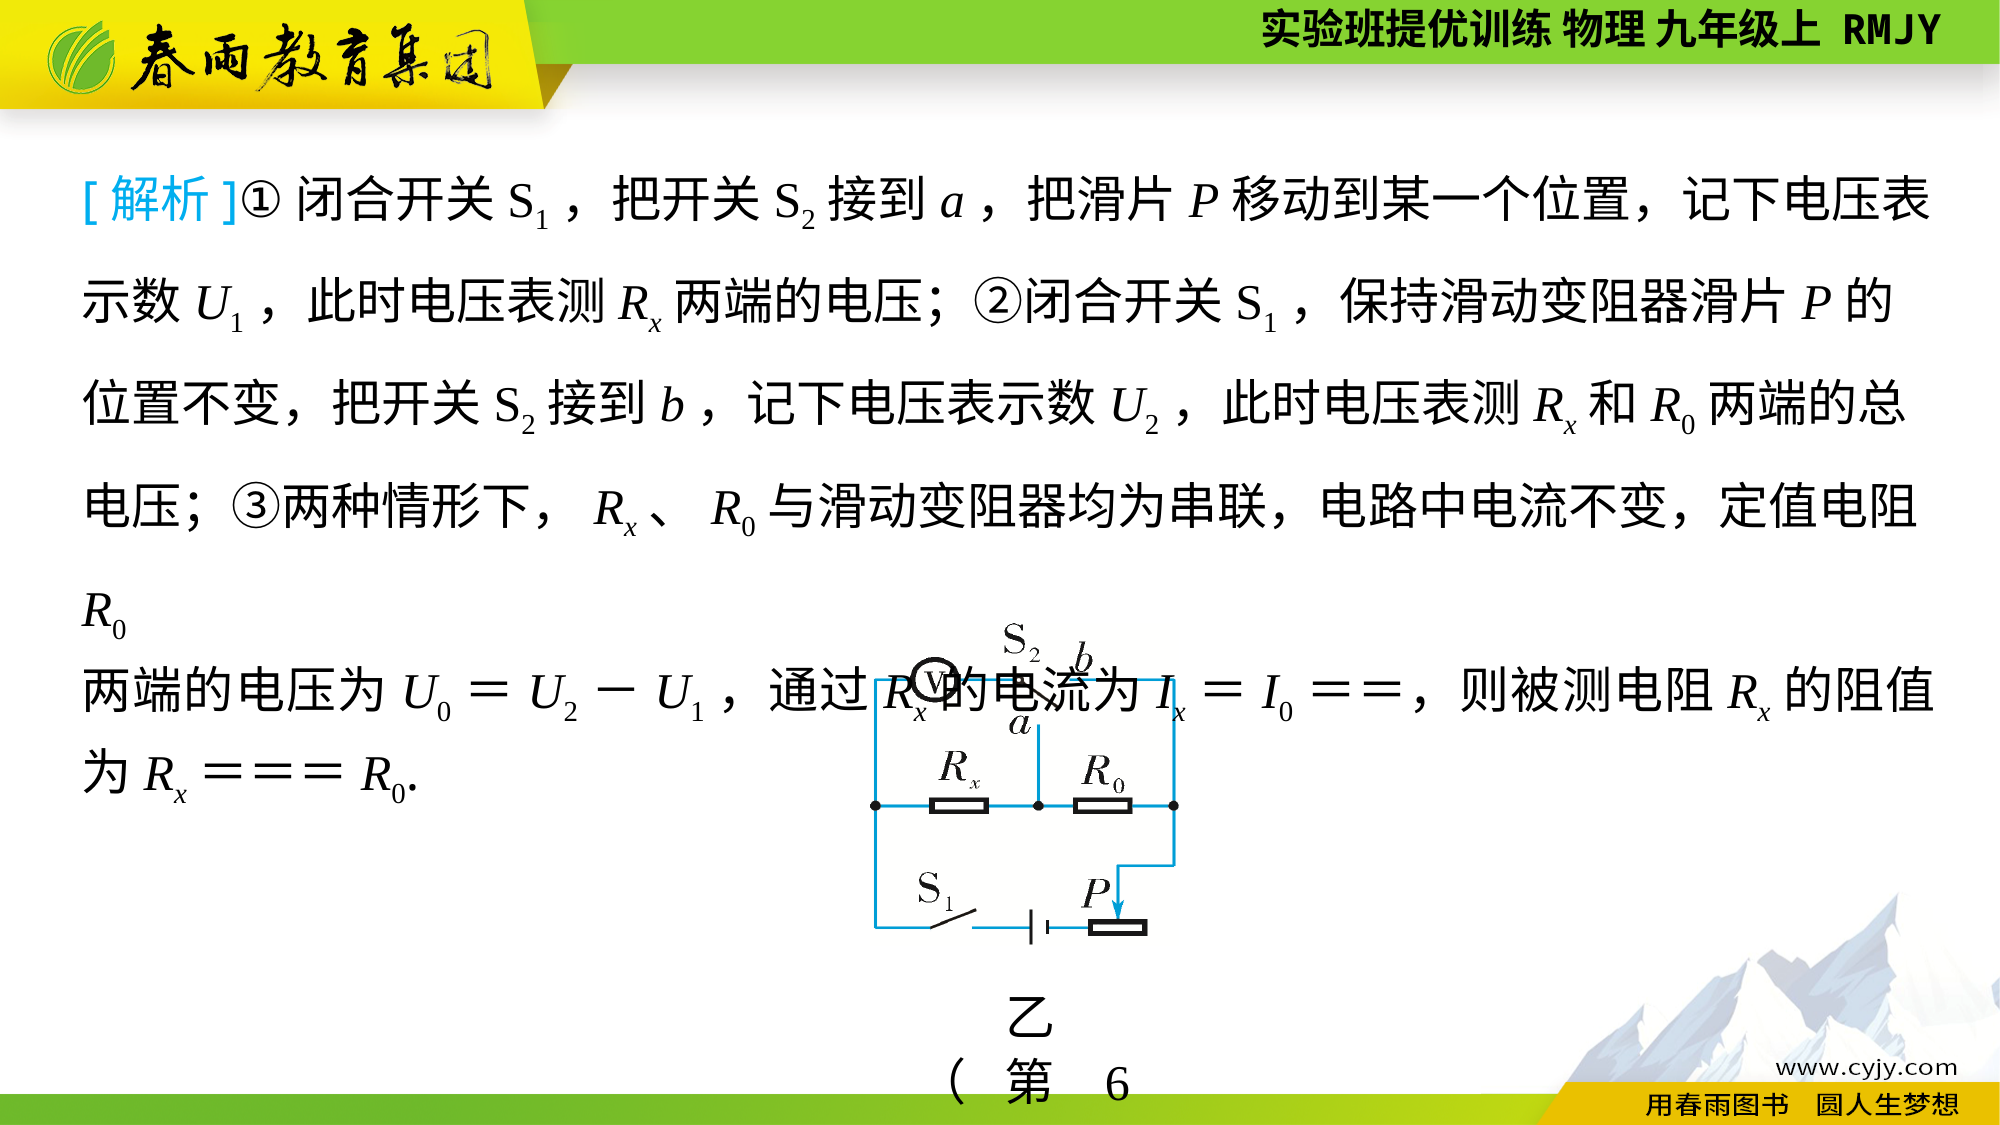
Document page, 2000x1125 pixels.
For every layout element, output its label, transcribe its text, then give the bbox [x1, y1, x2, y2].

picture [0, 0, 2000, 1125]
text_box （第6题） [901, 1013, 1157, 1118]
text_box 乙 [991, 954, 1071, 1013]
